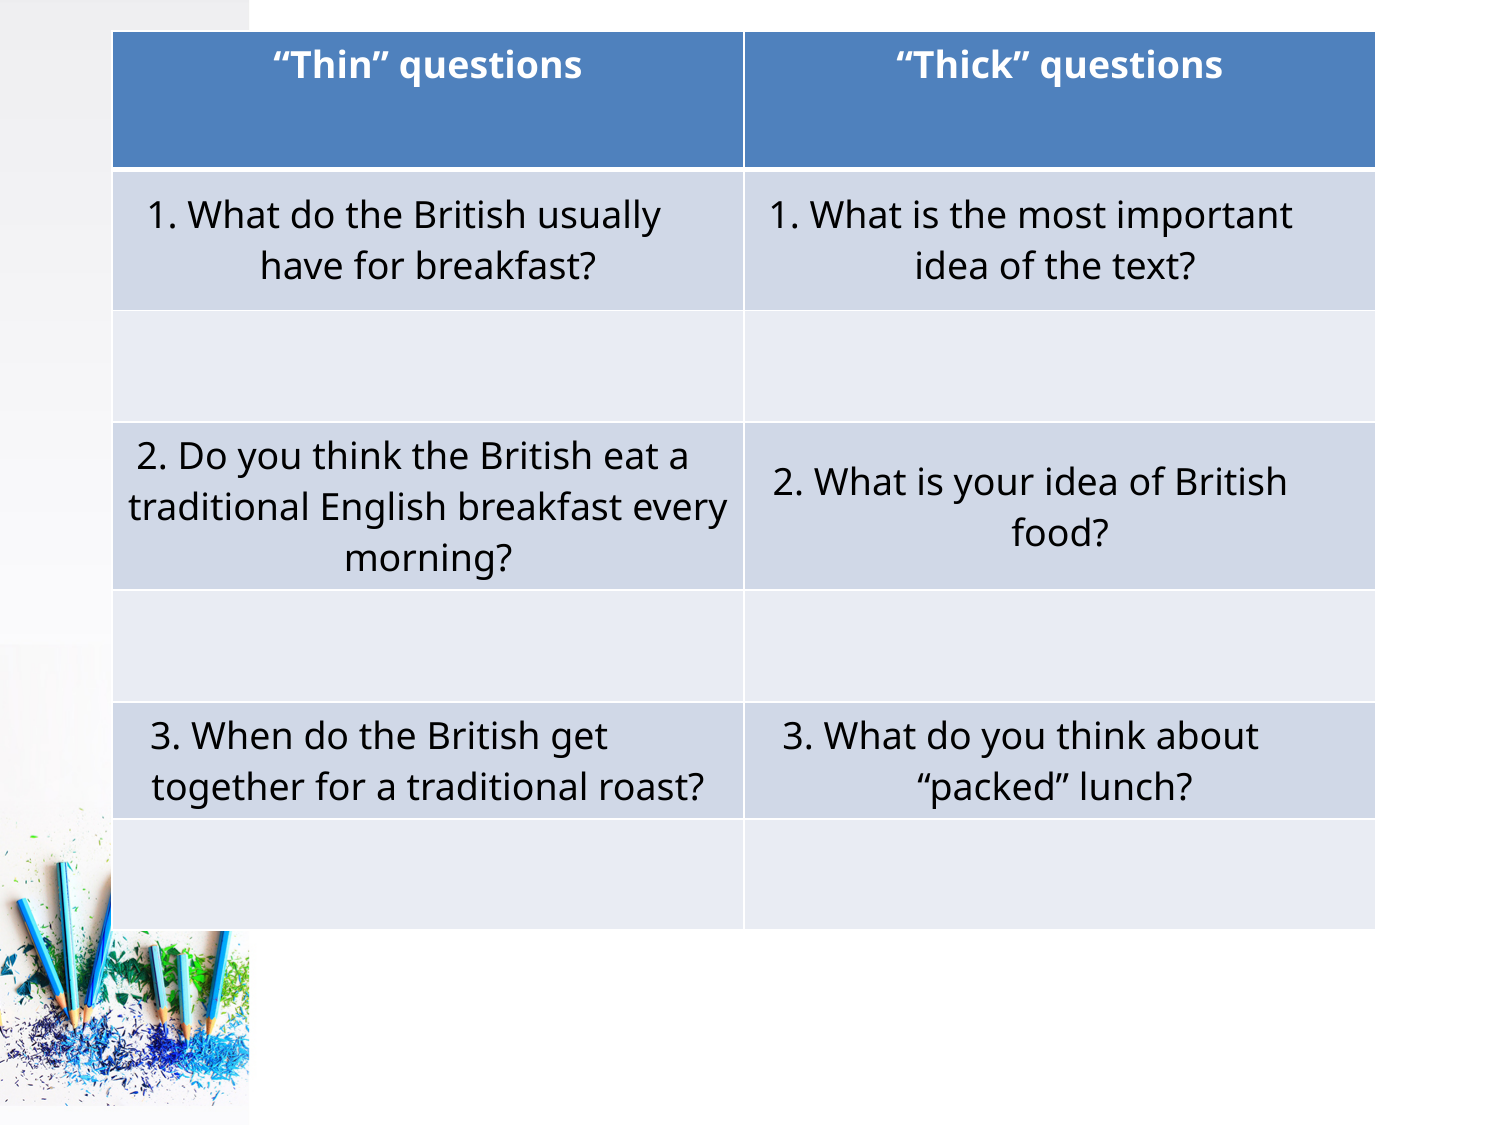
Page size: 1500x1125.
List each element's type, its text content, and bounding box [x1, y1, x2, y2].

table_cell [113, 591, 743, 701]
picture [0, 0, 1500, 1125]
table_cell 2. What is your idea of British food? [745, 423, 1375, 589]
table_cell 3. What do you think about “packed” lunch? [745, 703, 1375, 818]
table_cell 3. When do the British get together for a traditional roast? [113, 703, 743, 818]
table_cell [745, 591, 1375, 701]
table_cell 2. Do you think the British eat a traditional English breakfast every morning? [113, 423, 743, 589]
table_header “Thin” questions [113, 32, 743, 167]
table_header “Thick” questions [745, 32, 1375, 167]
table_cell 1. What do the British usually have for breakfast? [113, 172, 743, 310]
table_cell [113, 820, 743, 929]
table_cell [113, 311, 743, 421]
table_cell [745, 820, 1375, 929]
table_cell [745, 311, 1375, 421]
table_cell 1. What is the most important idea of the text? [745, 172, 1375, 310]
